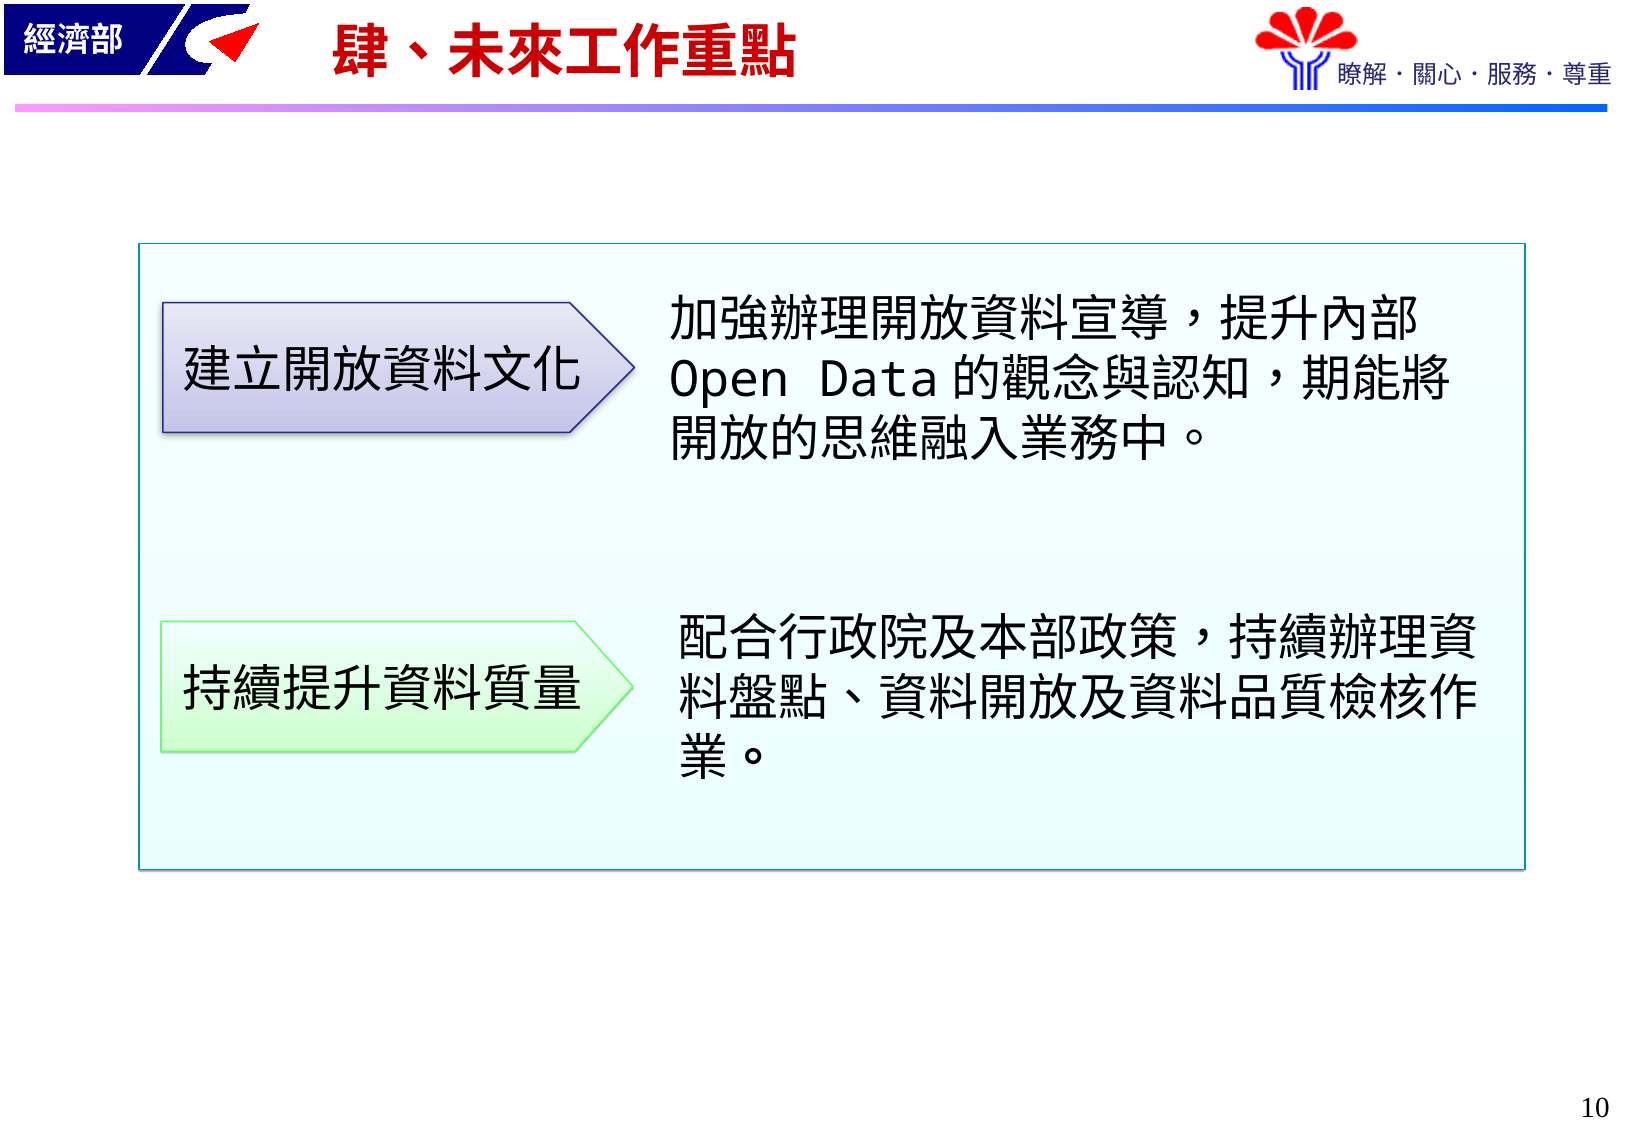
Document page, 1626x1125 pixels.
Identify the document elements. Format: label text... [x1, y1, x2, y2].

text_box [139, 243, 1526, 870]
text_box 持續提升資料質量 [161, 621, 633, 752]
table_cell 8 [1010, 104, 1016, 112]
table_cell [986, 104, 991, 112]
table_cell 11 [755, 104, 760, 112]
text_box 配合行政院及本部政策，持續辦理資料盤點、資料開放及資料品質檢核作業。 [663, 597, 1495, 793]
slide_number 9 [1245, 1080, 1625, 1124]
picture [1255, 7, 1358, 90]
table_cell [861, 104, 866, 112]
text_box 建立開放資料文化 [162, 301, 636, 434]
table_cell 62 [917, 104, 922, 112]
text_box 肆、未來工作重點 [233, 7, 896, 102]
text_box 加強辦理開放資料宣導，提升內部Open Data的觀念與認知，期能將開放的思維融入業務中。 [654, 278, 1486, 474]
